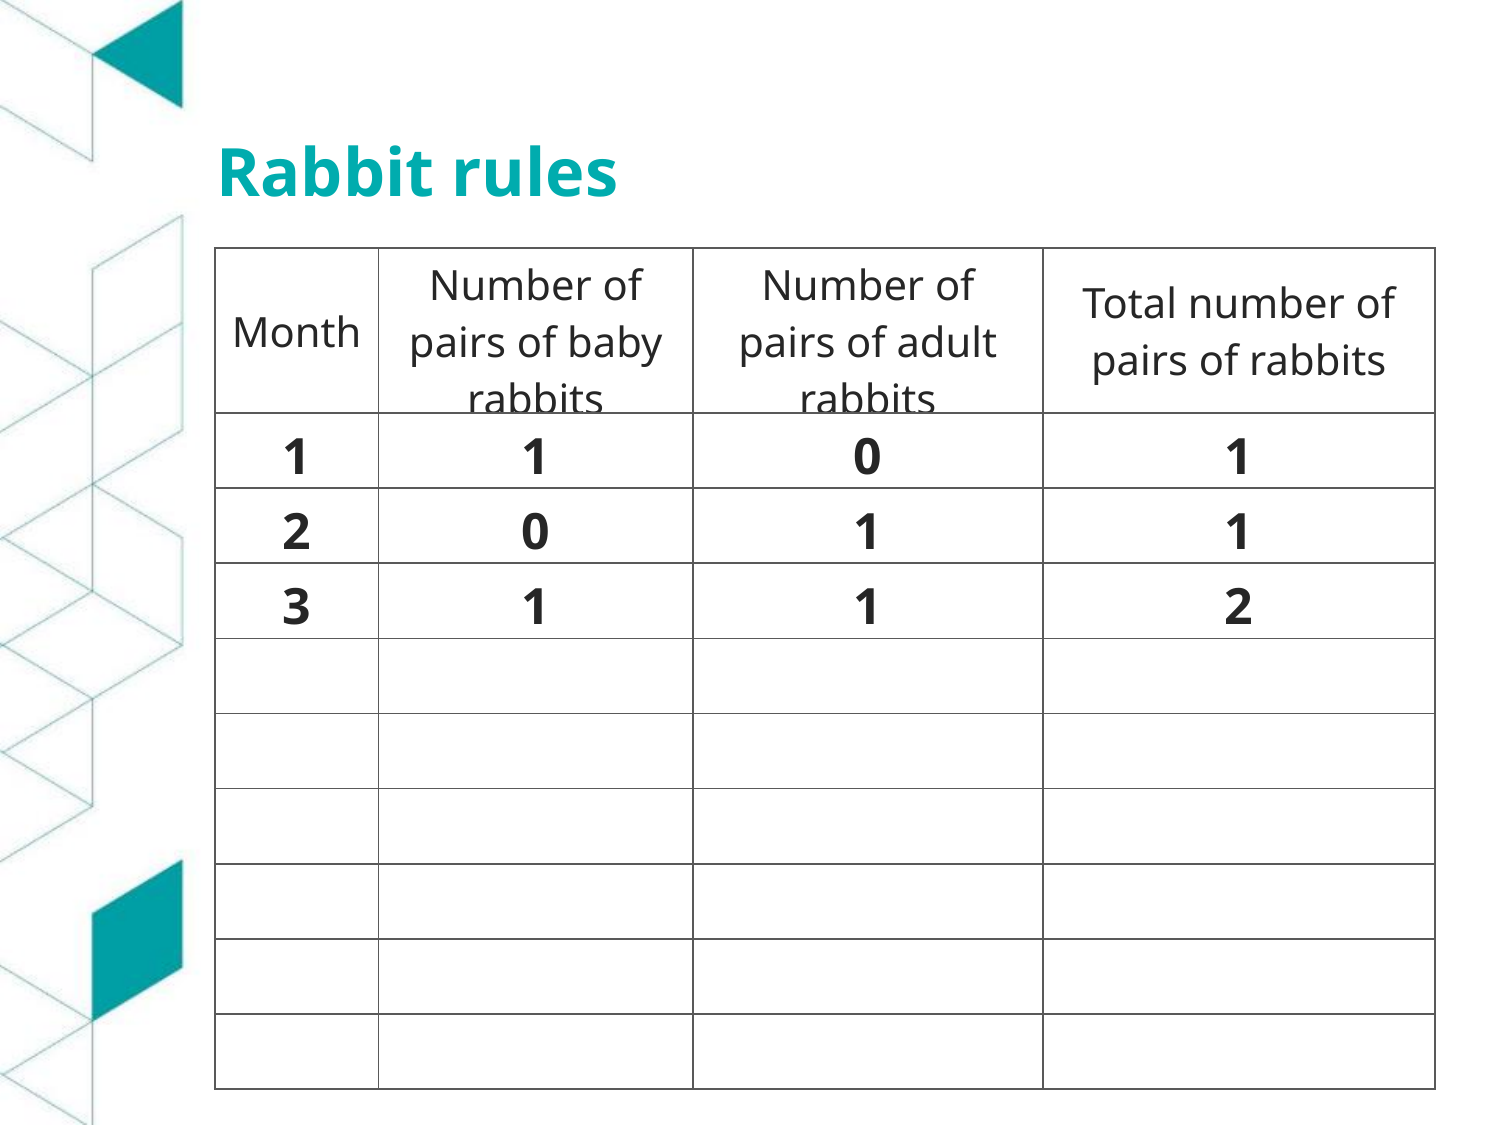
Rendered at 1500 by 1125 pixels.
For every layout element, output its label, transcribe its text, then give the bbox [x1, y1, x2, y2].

table_cell 1 [694, 564, 1042, 638]
table_cell [216, 714, 378, 788]
table_cell 1 [694, 489, 1042, 562]
table_header Number of pairs of adult rabbits [694, 249, 1042, 412]
table_cell [1044, 714, 1434, 788]
table_cell [694, 865, 1042, 938]
table_cell [216, 1015, 378, 1088]
table_cell [694, 639, 1042, 713]
table_cell [694, 940, 1042, 1013]
table_header Number of pairs of baby rabbits [379, 249, 692, 412]
table_cell [1044, 865, 1434, 938]
table_cell 1 [379, 414, 692, 487]
table_cell [379, 940, 692, 1013]
table_cell [379, 1015, 692, 1088]
table_cell [379, 789, 692, 863]
table_cell 3 [216, 564, 378, 638]
table_cell 2 [216, 489, 378, 562]
table_cell 1 [379, 564, 692, 638]
picture [0, 0, 215, 1125]
table_cell [694, 714, 1042, 788]
table_cell 0 [379, 489, 692, 562]
table_cell [216, 639, 378, 713]
table_cell 1 [1044, 489, 1434, 562]
table_cell [216, 865, 378, 938]
table_cell [1044, 789, 1434, 863]
table_cell [379, 639, 692, 713]
table_cell [379, 714, 692, 788]
table_cell [379, 865, 692, 938]
table_header Month [216, 249, 378, 412]
table_cell 2 [1044, 564, 1434, 638]
table_cell [216, 940, 378, 1013]
table_cell 1 [216, 414, 378, 487]
picture [1112, 975, 1436, 1102]
table_cell [694, 789, 1042, 863]
table_cell [1044, 639, 1434, 713]
text_box Rabbit rules [215, 122, 1149, 218]
table_cell 0 [694, 414, 1042, 487]
table_cell [216, 789, 378, 863]
table_cell 1 [1044, 414, 1434, 487]
table_cell [1044, 940, 1434, 1013]
table_header Total number of pairs of rabbits [1044, 249, 1434, 412]
table_cell [694, 1015, 1042, 1088]
table_cell [1044, 1015, 1112, 1088]
